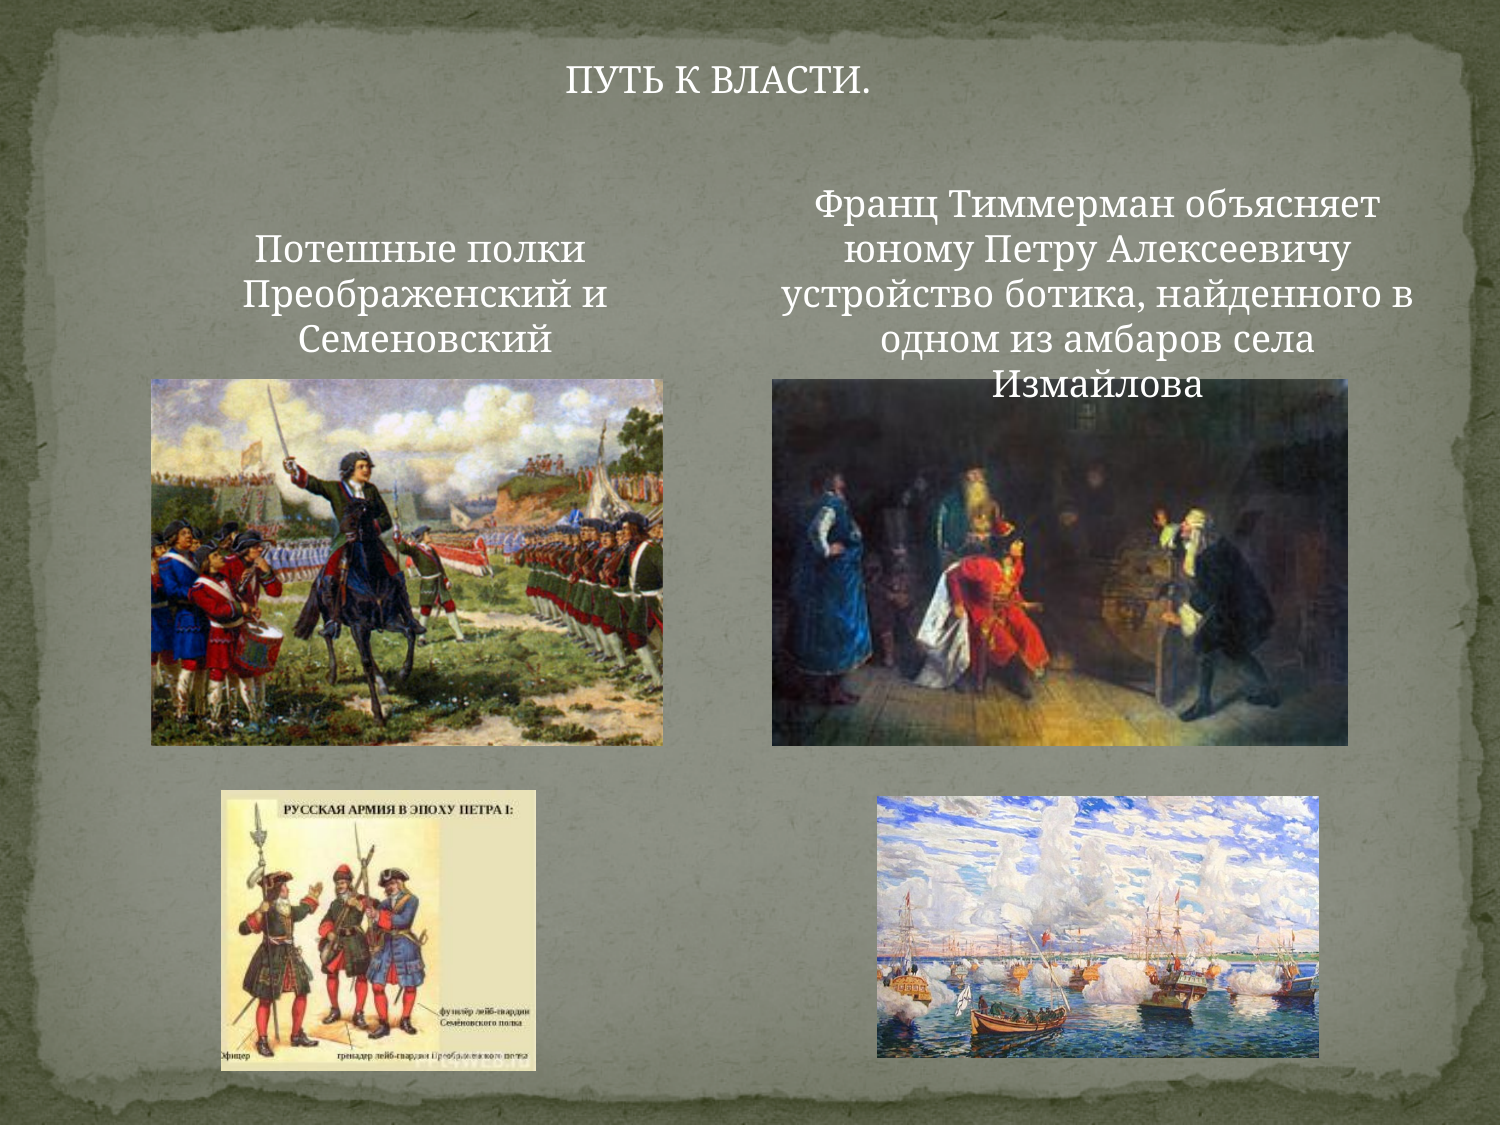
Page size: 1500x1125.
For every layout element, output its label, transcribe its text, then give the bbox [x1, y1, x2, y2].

picture [772, 380, 1348, 746]
picture [877, 796, 1319, 1058]
picture [221, 790, 536, 1071]
text_box Потешные полки Преображенский и Семеновский [106, 217, 744, 368]
text_box Франц Тиммерман объясняет юному Петру Алексеевичу устройство ботика, найденного в одном из амбаров села Измайлова [759, 172, 1437, 413]
picture [151, 379, 663, 746]
text_box ПУТЬ К ВЛАСТИ. [487, 48, 949, 109]
